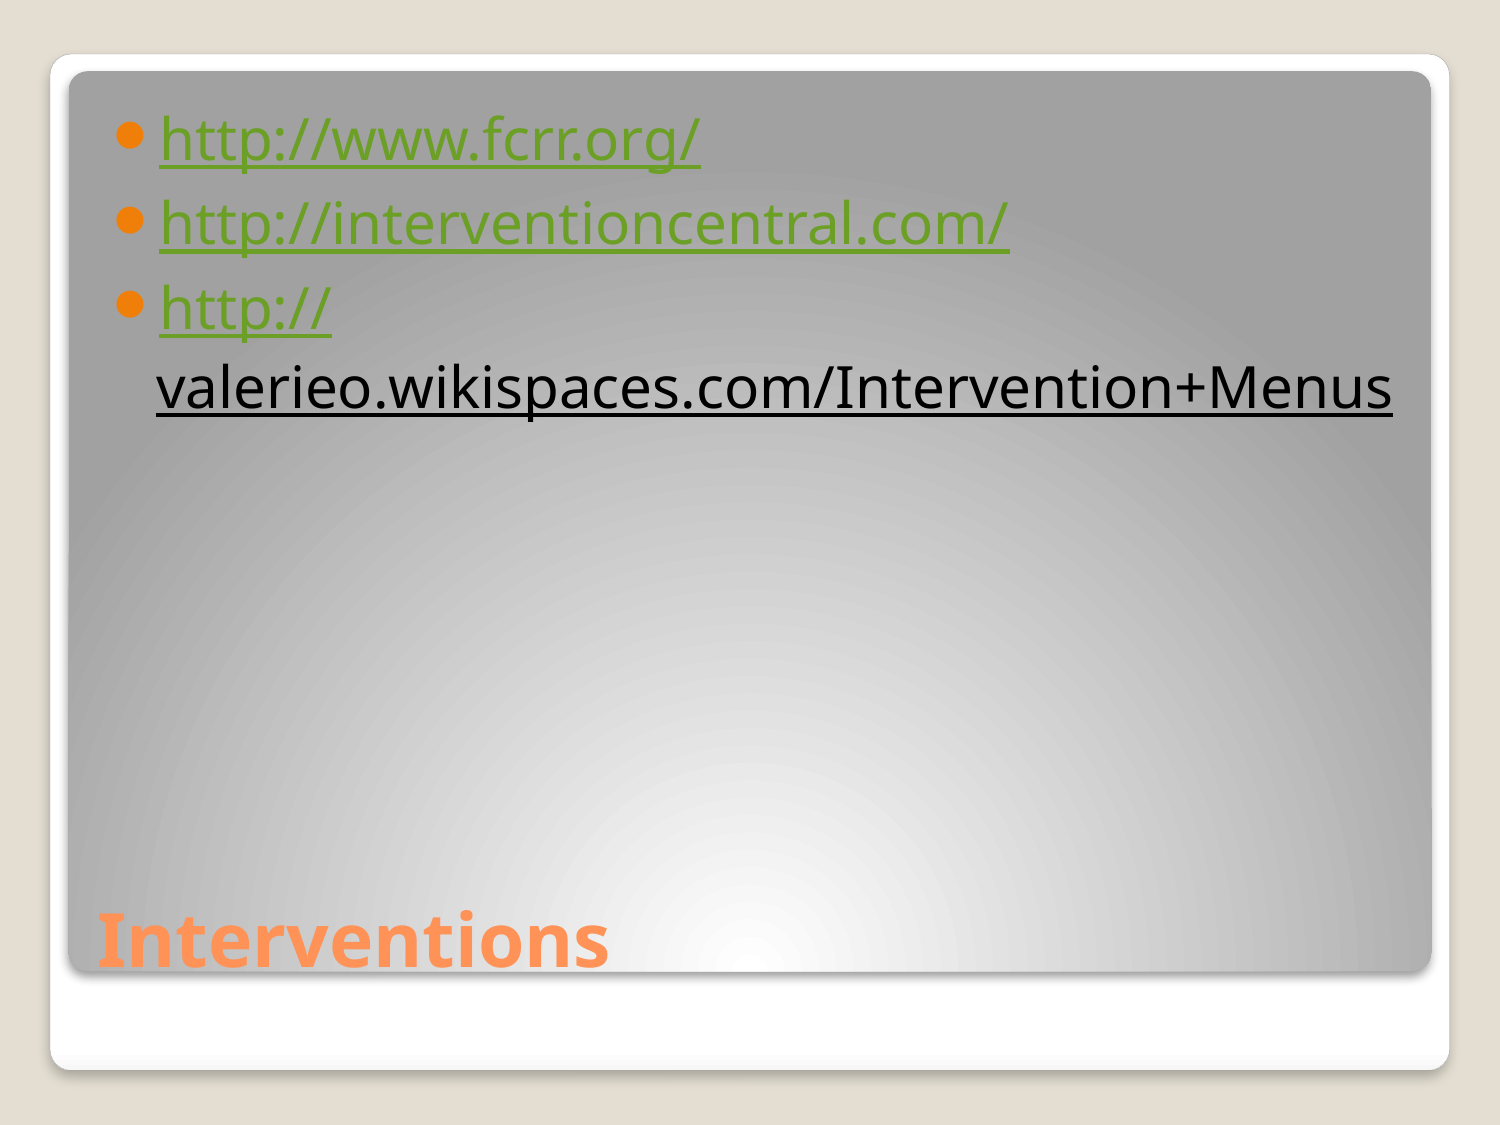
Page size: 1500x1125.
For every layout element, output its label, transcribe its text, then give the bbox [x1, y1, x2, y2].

title Interventions [82, 817, 1425, 990]
list http://www.fcrr.org/ http://interventioncentral.com/ http://valerieo.wikispaces.com/Intervention+Menus [82, 86, 1425, 774]
